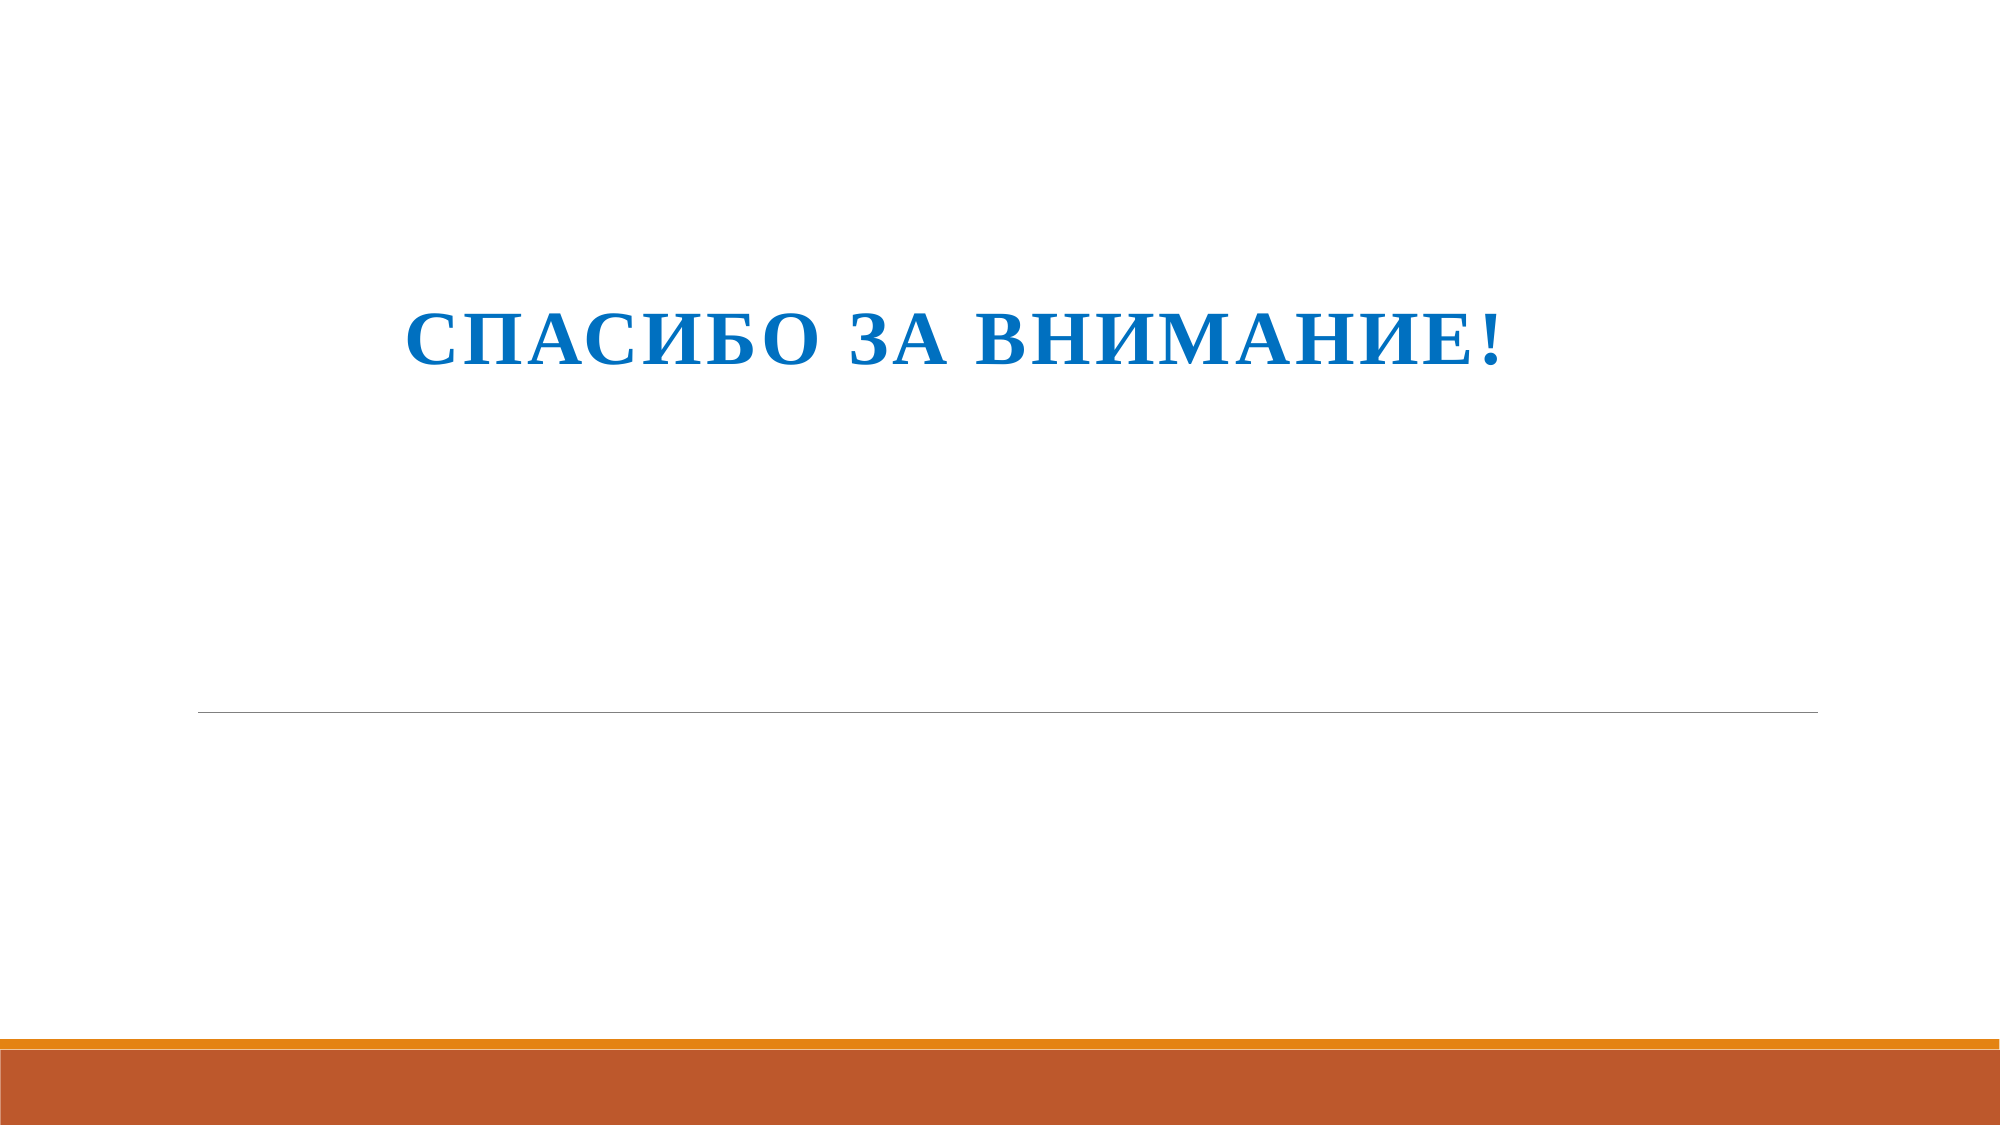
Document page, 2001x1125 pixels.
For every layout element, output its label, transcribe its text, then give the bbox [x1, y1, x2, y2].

subtitle Спасибо за внимание! [338, 290, 1572, 436]
